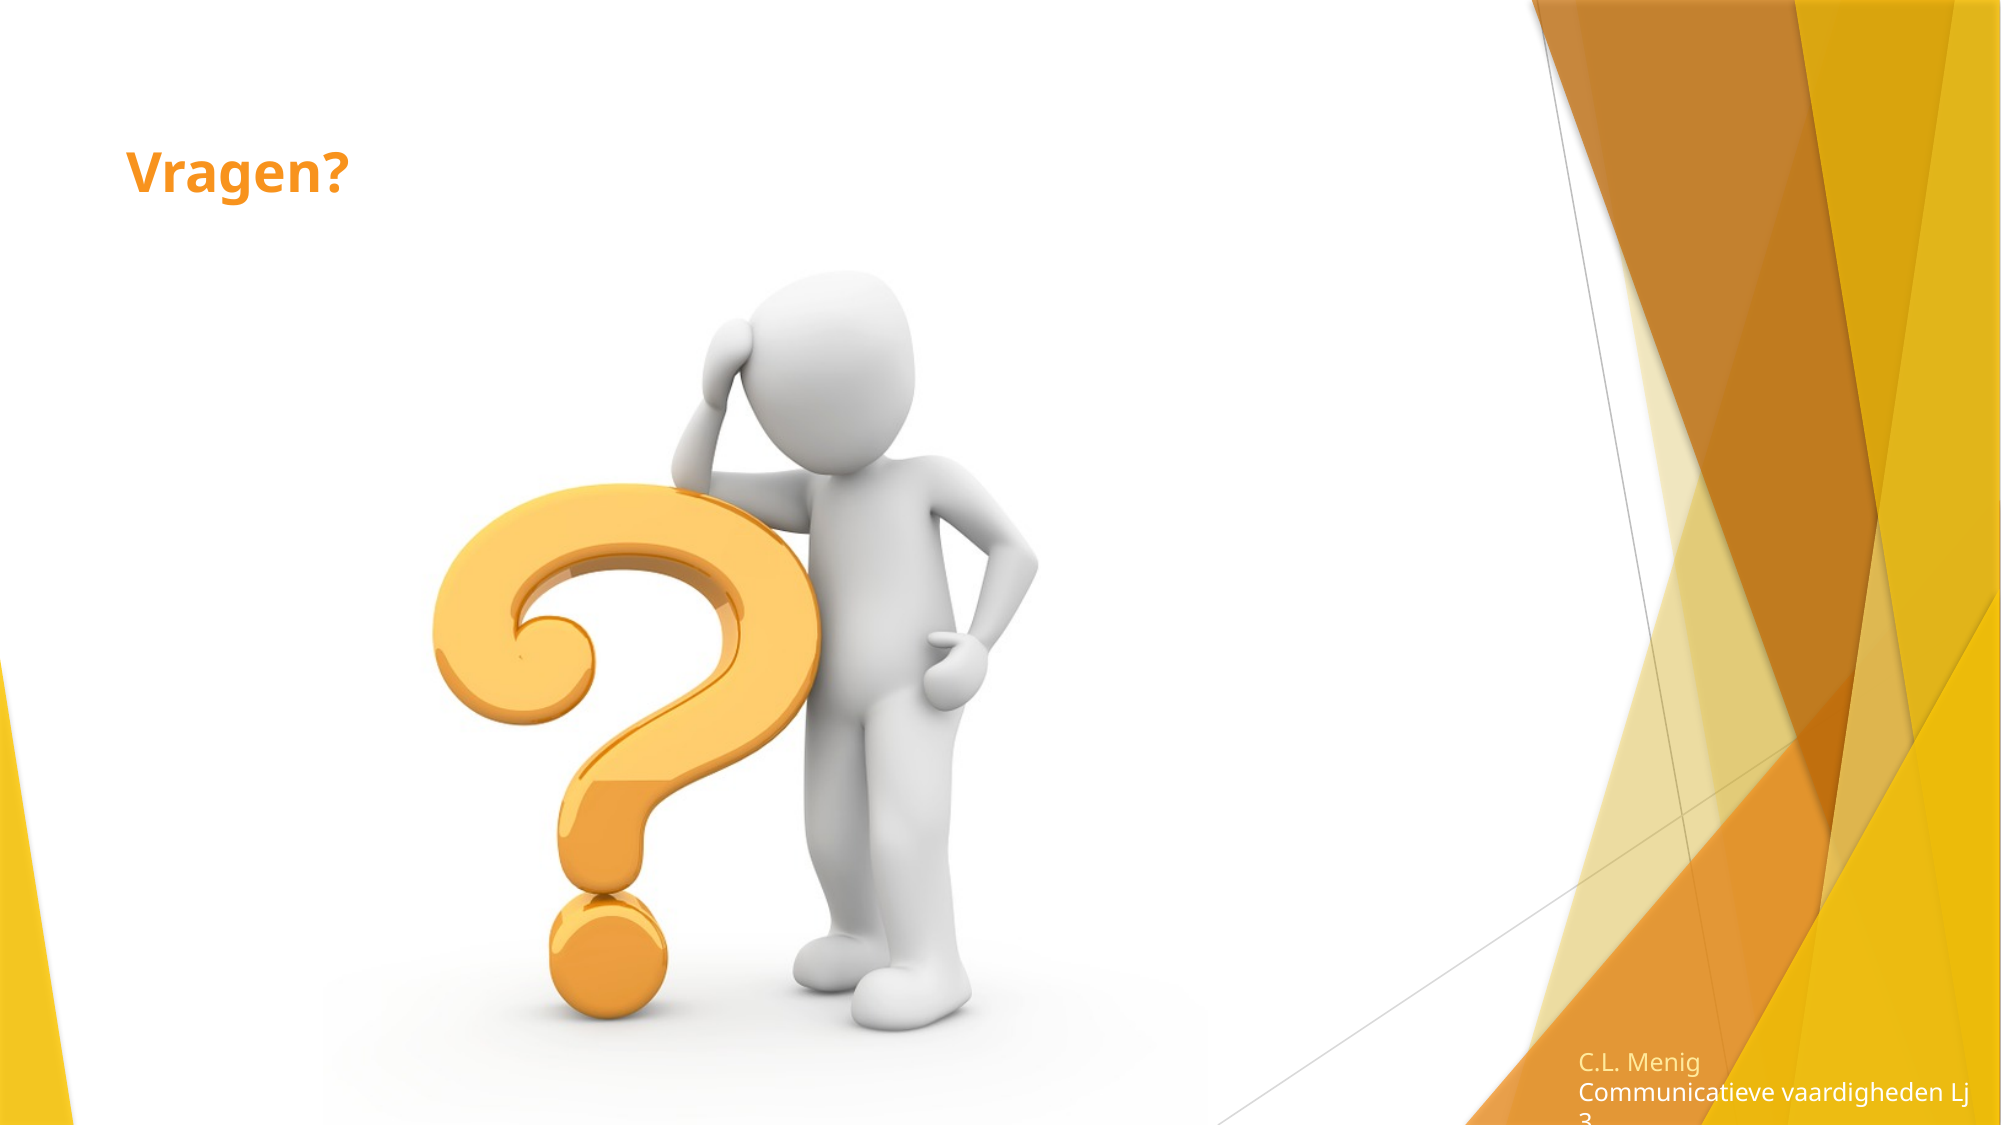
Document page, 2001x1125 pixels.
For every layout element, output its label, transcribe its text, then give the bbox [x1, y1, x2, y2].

text_box Vragen? [111, 129, 1522, 347]
text_box C.L. Menig Communicatieve vaardigheden Lj 3 [1563, 1038, 2000, 1125]
picture [323, 240, 1209, 1125]
